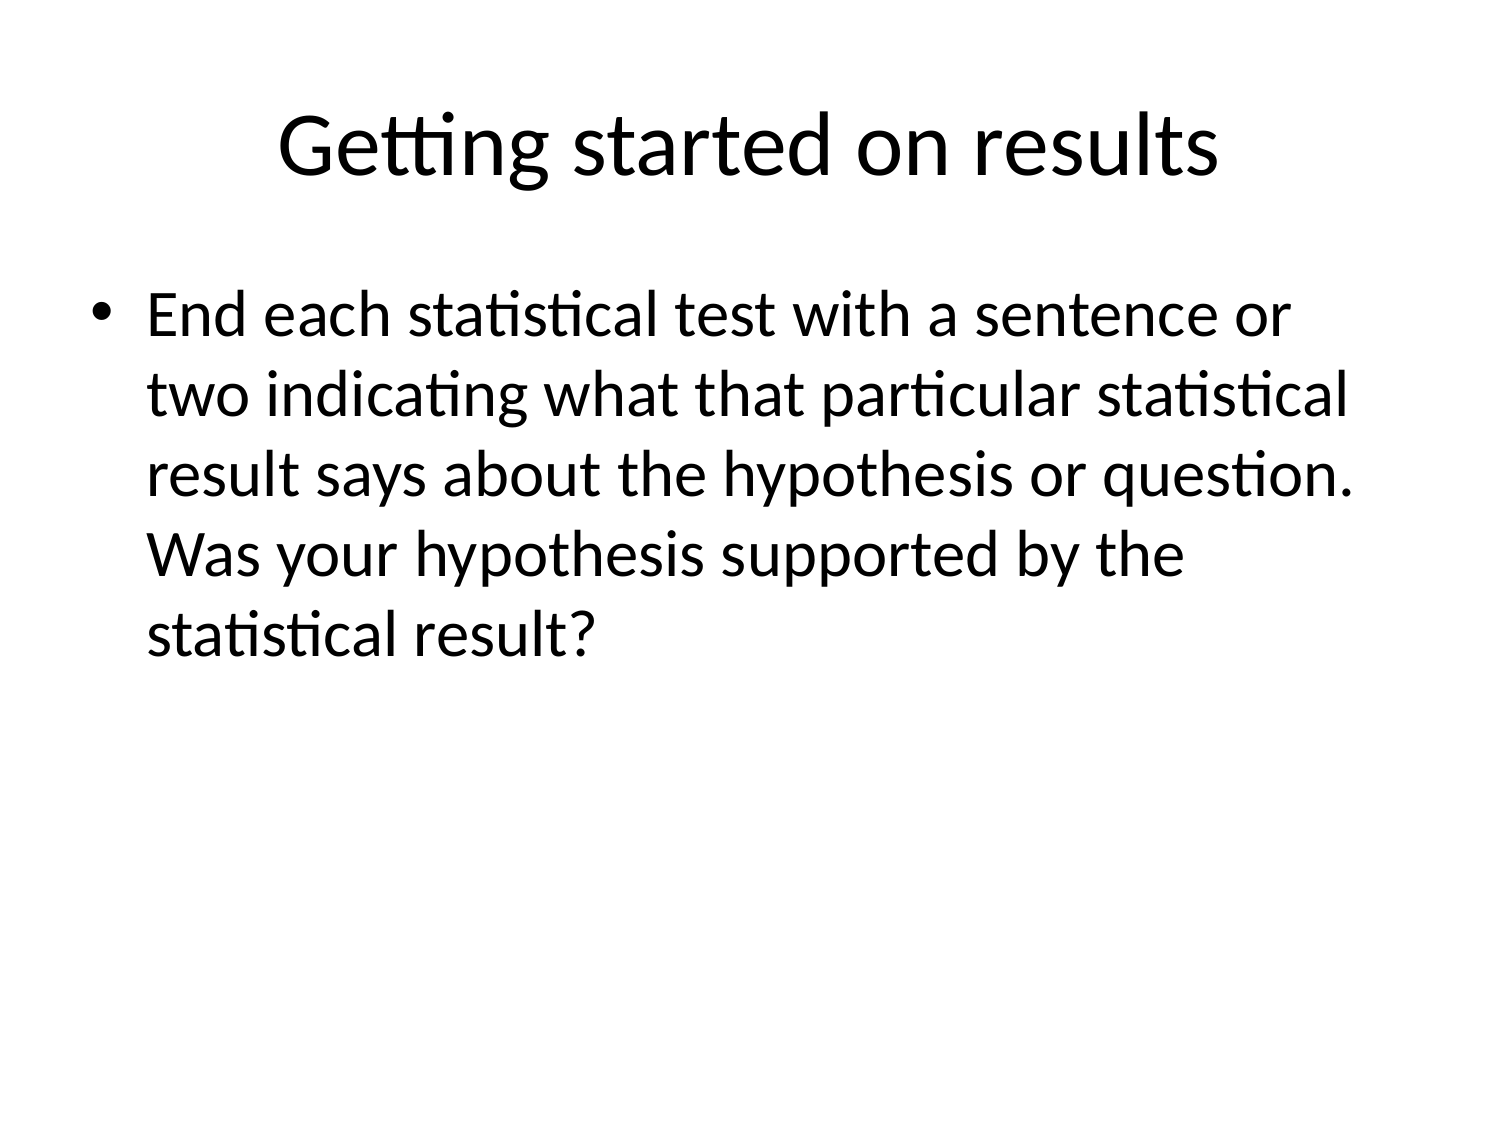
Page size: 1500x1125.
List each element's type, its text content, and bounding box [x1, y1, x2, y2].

title Getting started on results [75, 45, 1425, 233]
list End each statistical test with a sentence or two indicating what that particular statistical result says about the hypothesis or question. Was your hypothesis supported by the statistical result? [75, 262, 1425, 1005]
